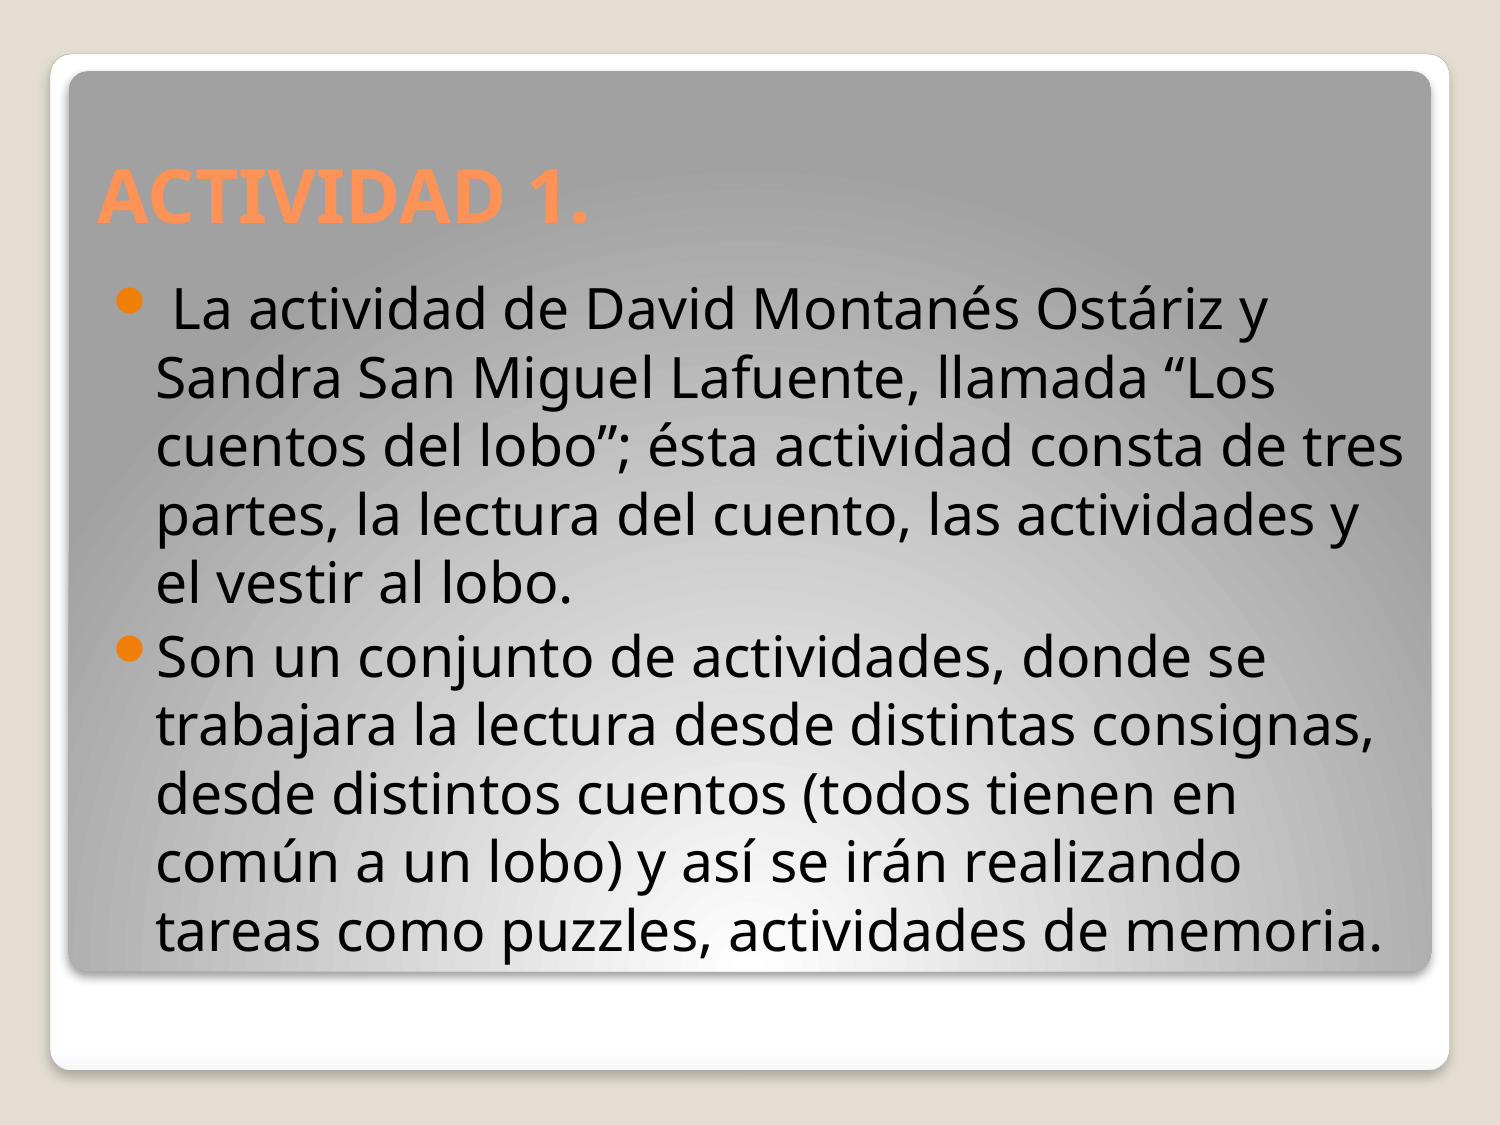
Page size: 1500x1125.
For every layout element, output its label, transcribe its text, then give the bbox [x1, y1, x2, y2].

list La actividad de David Montanés Ostáriz y Sandra San Miguel Lafuente, llamada “Los cuentos del lobo”; ésta actividad consta de tres partes, la lectura del cuento, las actividades y el vestir al lobo. Son un conjunto de actividades, donde se trabajara la lectura desde distintas consignas, desde distintos cuentos (todos tienen en común a un lobo) y así se irán realizando tareas como puzzles, actividades de memoria. [82, 257, 1425, 1032]
title ACTIVIDAD 1. [82, 70, 1425, 247]
